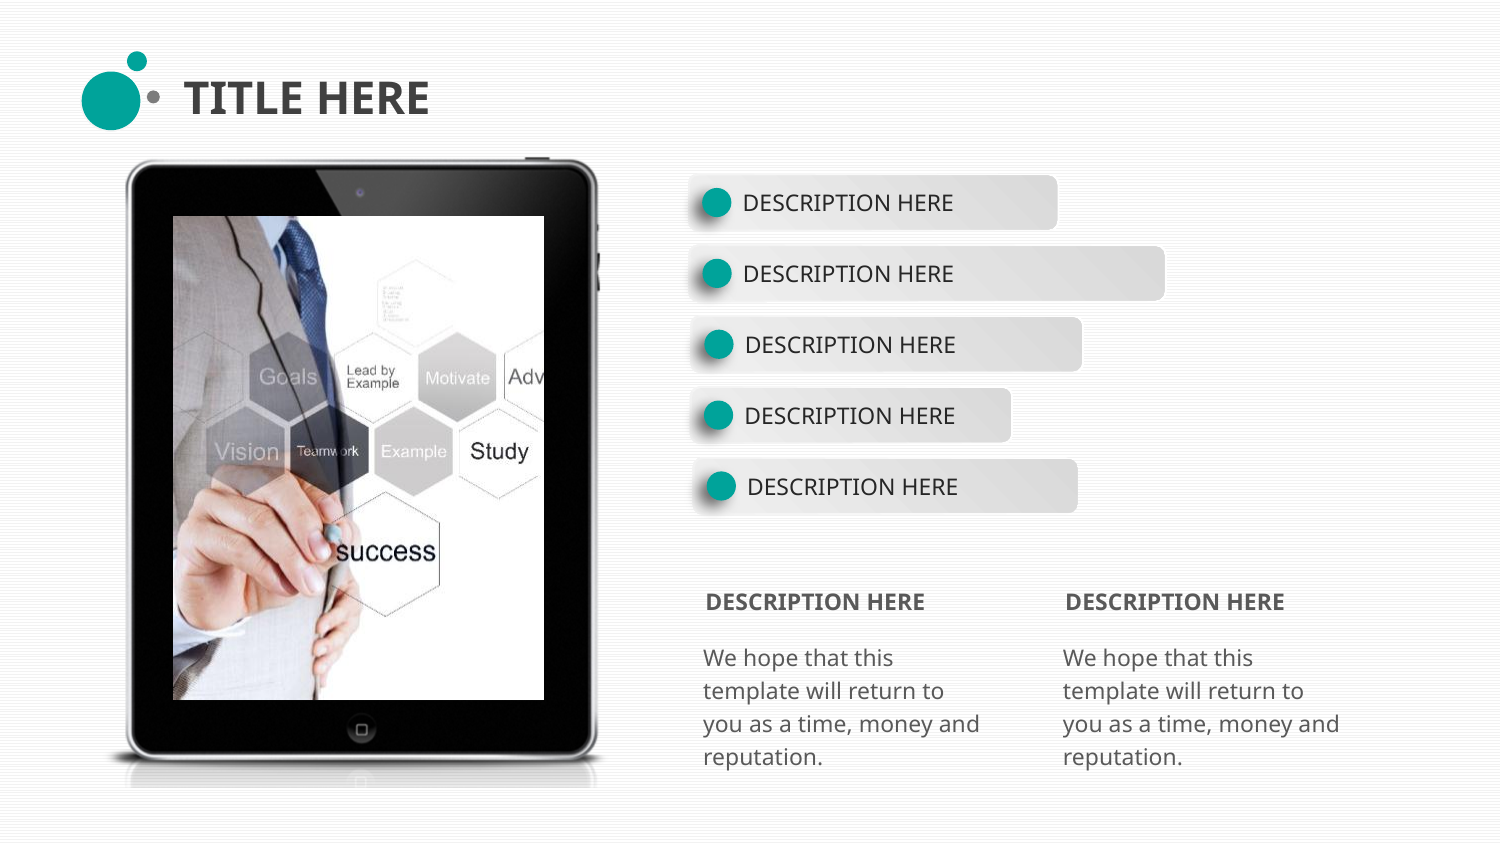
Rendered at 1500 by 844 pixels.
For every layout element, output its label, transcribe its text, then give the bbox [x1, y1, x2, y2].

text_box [690, 315, 1085, 373]
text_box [96, 139, 620, 788]
text_box TITLE HERE [172, 63, 681, 129]
text_box DESCRIPTION HERE [1050, 579, 1328, 623]
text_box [688, 173, 1060, 232]
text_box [689, 386, 1014, 444]
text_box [688, 244, 1167, 302]
text_box We hope that this template will return to you as a time, money and reputation. [1047, 630, 1365, 778]
text_box DESCRIPTION HERE [690, 579, 998, 623]
text_box We hope that this template will return to you as a time, money and reputation. [688, 630, 1005, 778]
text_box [692, 457, 1078, 515]
